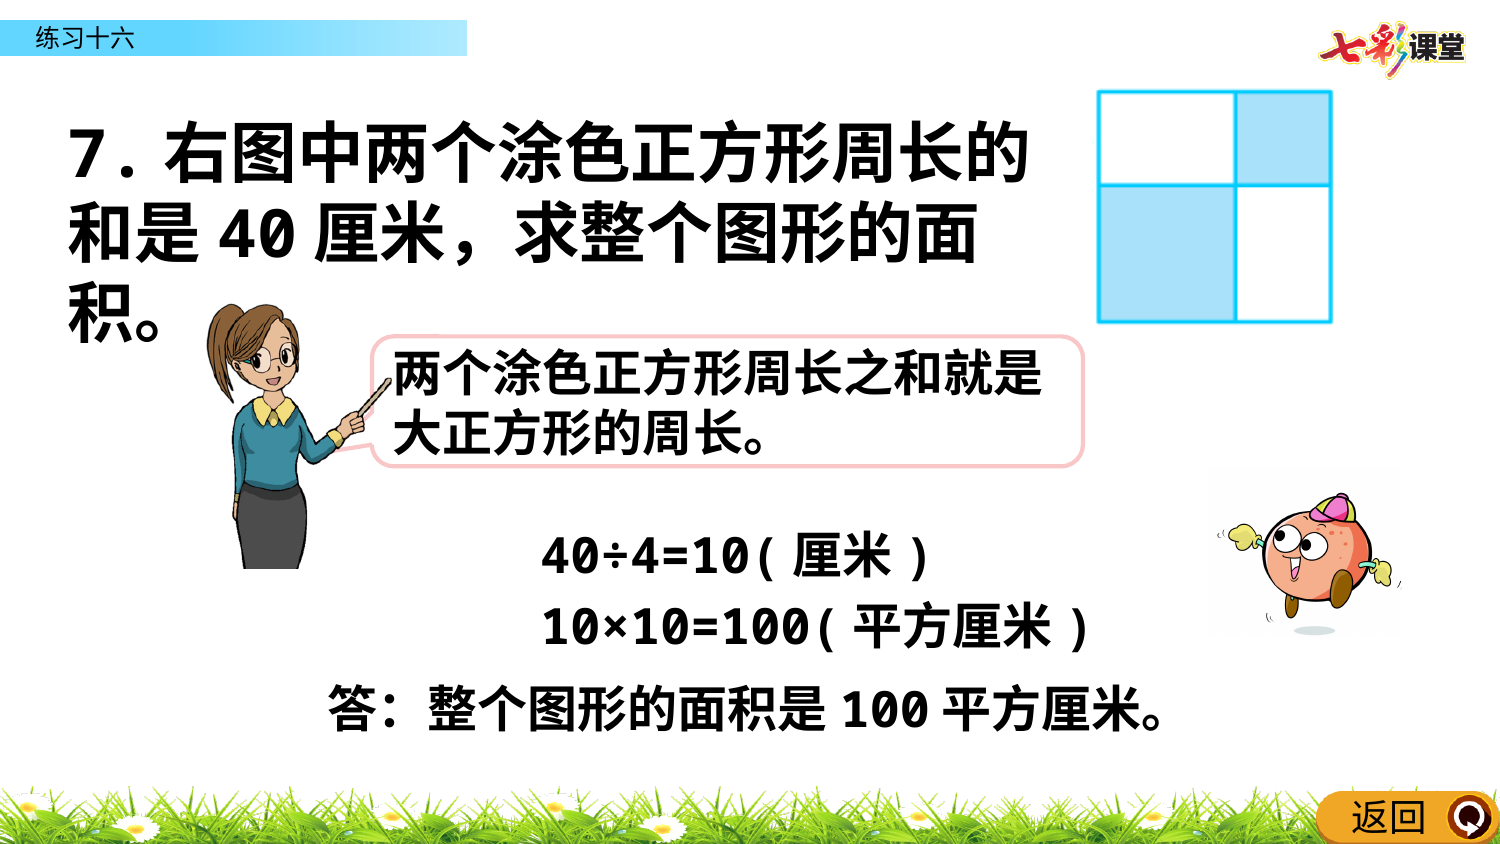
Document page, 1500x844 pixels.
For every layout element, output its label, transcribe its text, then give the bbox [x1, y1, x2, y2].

text_box 答：整个图形的面积是100平方厘米。 [312, 669, 1375, 745]
picture [0, 786, 1500, 844]
picture [1208, 466, 1402, 637]
picture [206, 303, 392, 569]
text_box 两个涂色正方形周长之和就是大正方形的周长。 [397, 336, 1083, 467]
text_box 40÷4=10(厘米) [525, 516, 982, 587]
text_box 10×10=100(平方厘米) [525, 587, 1176, 662]
picture [1092, 20, 1468, 331]
text_box 7.右图中两个涂色正方形周长的和是40厘米，求整个图形的面积。 [53, 103, 1093, 358]
